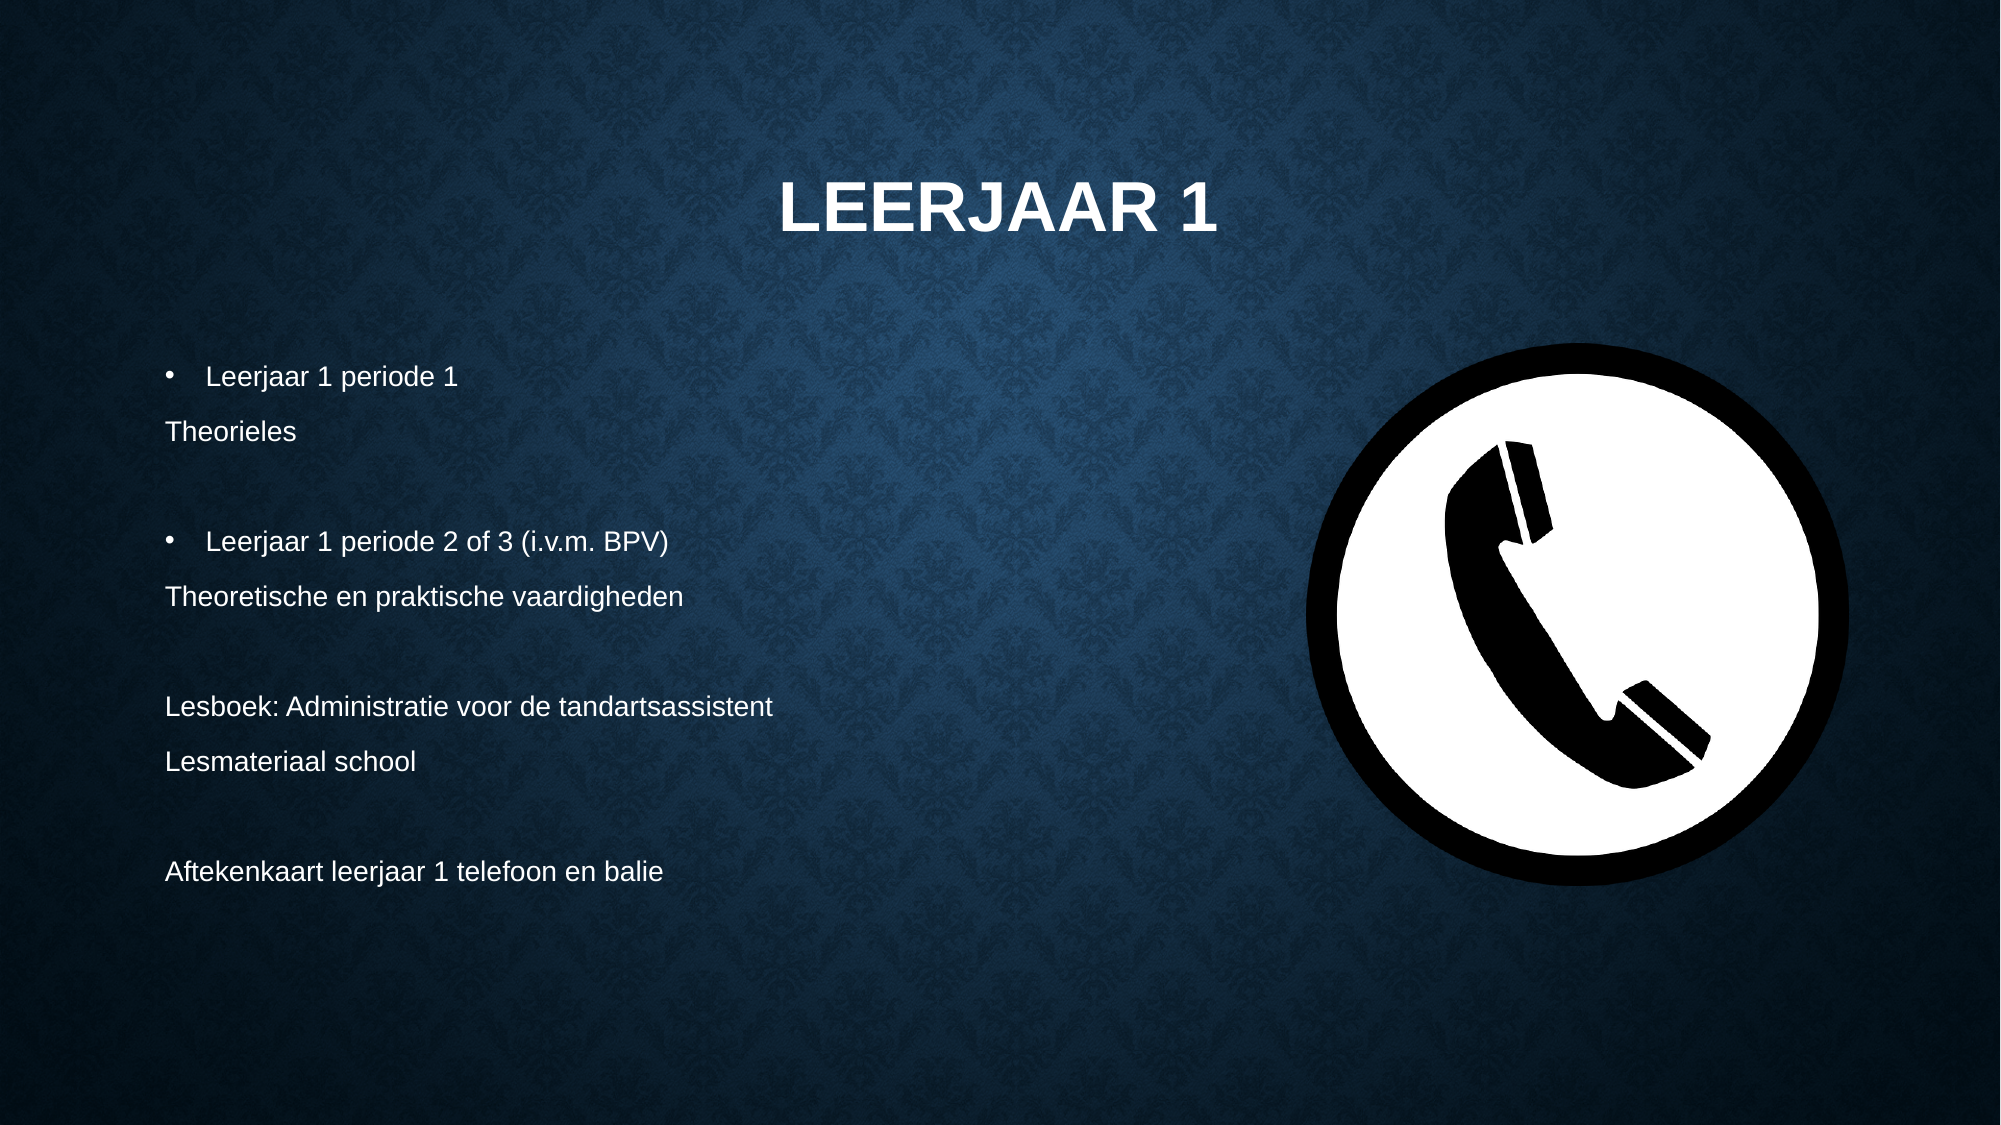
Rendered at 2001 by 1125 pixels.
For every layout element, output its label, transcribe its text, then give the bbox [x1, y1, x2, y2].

title Leerjaar 1 [149, 99, 1849, 318]
list Leerjaar 1 periode 1 Theorieles Leerjaar 1 periode 2 of 3 (i.v.m. BPV) Theoretische en praktische vaardigheden Lesboek: Administratie voor de tandartsassistent Lesmateriaal school Aftekenkaart leerjaar 1 telefoon en balie [149, 343, 1849, 950]
picture [1305, 343, 1849, 887]
